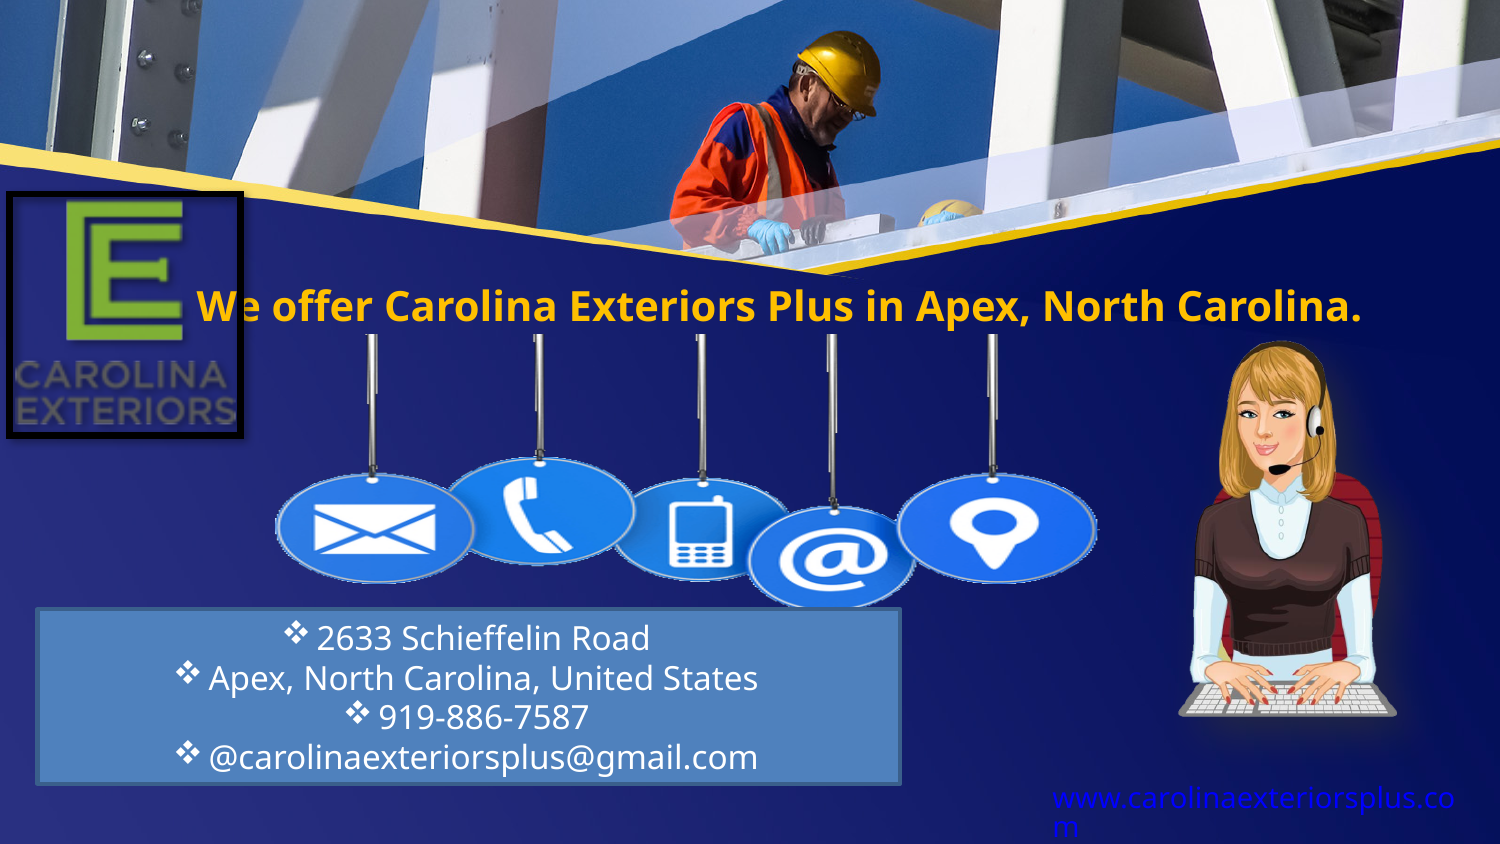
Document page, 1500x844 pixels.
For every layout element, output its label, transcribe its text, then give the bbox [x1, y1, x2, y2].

text_box We offer Carolina Exteriors Plus in Apex, North Carolina. [253, 271, 1389, 337]
picture [0, 0, 1500, 844]
text_box 2633 Schieffelin Road Apex, North Carolina, United States 919-886-7587 @carolinaexteriorsplus@gmail.com [35, 607, 902, 786]
text_box www.carolinaexteriorsplus.com [1037, 771, 1488, 822]
